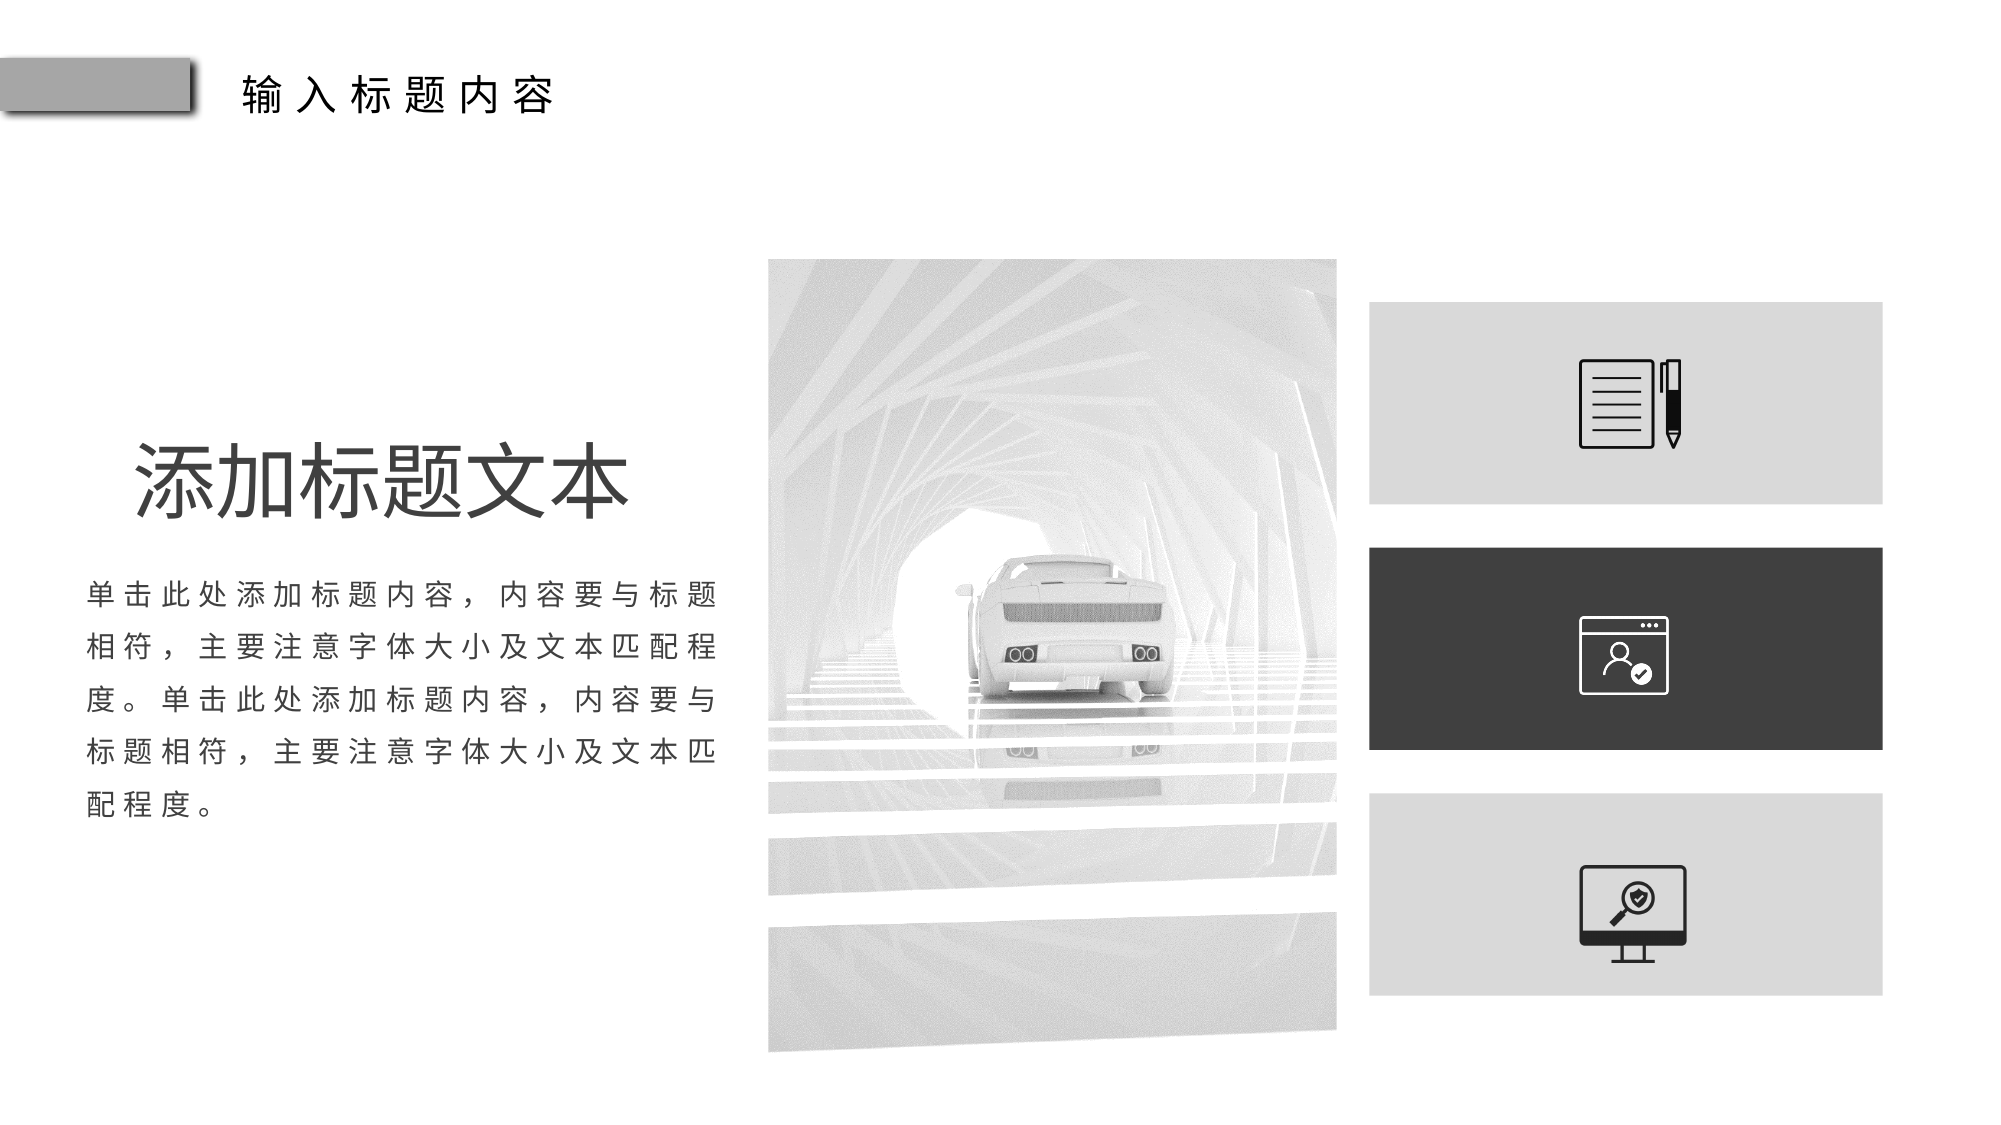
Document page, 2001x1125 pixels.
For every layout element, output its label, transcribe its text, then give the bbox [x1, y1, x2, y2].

text_box [1368, 792, 1884, 997]
text_box 单击此处添加标题内容，内容要与标题相符，主要注意字体大小及文本匹配程度。单击此处添加标题内容，内容要与标题相符，主要注意字体大小及文本匹配程度。 [71, 551, 768, 829]
picture [1578, 359, 1681, 449]
text_box [1368, 547, 1884, 751]
picture [768, 259, 1337, 1125]
picture [1578, 865, 1687, 963]
text_box 添加标题文本 [117, 371, 686, 537]
picture [1579, 616, 1669, 695]
text_box [1368, 301, 1884, 505]
